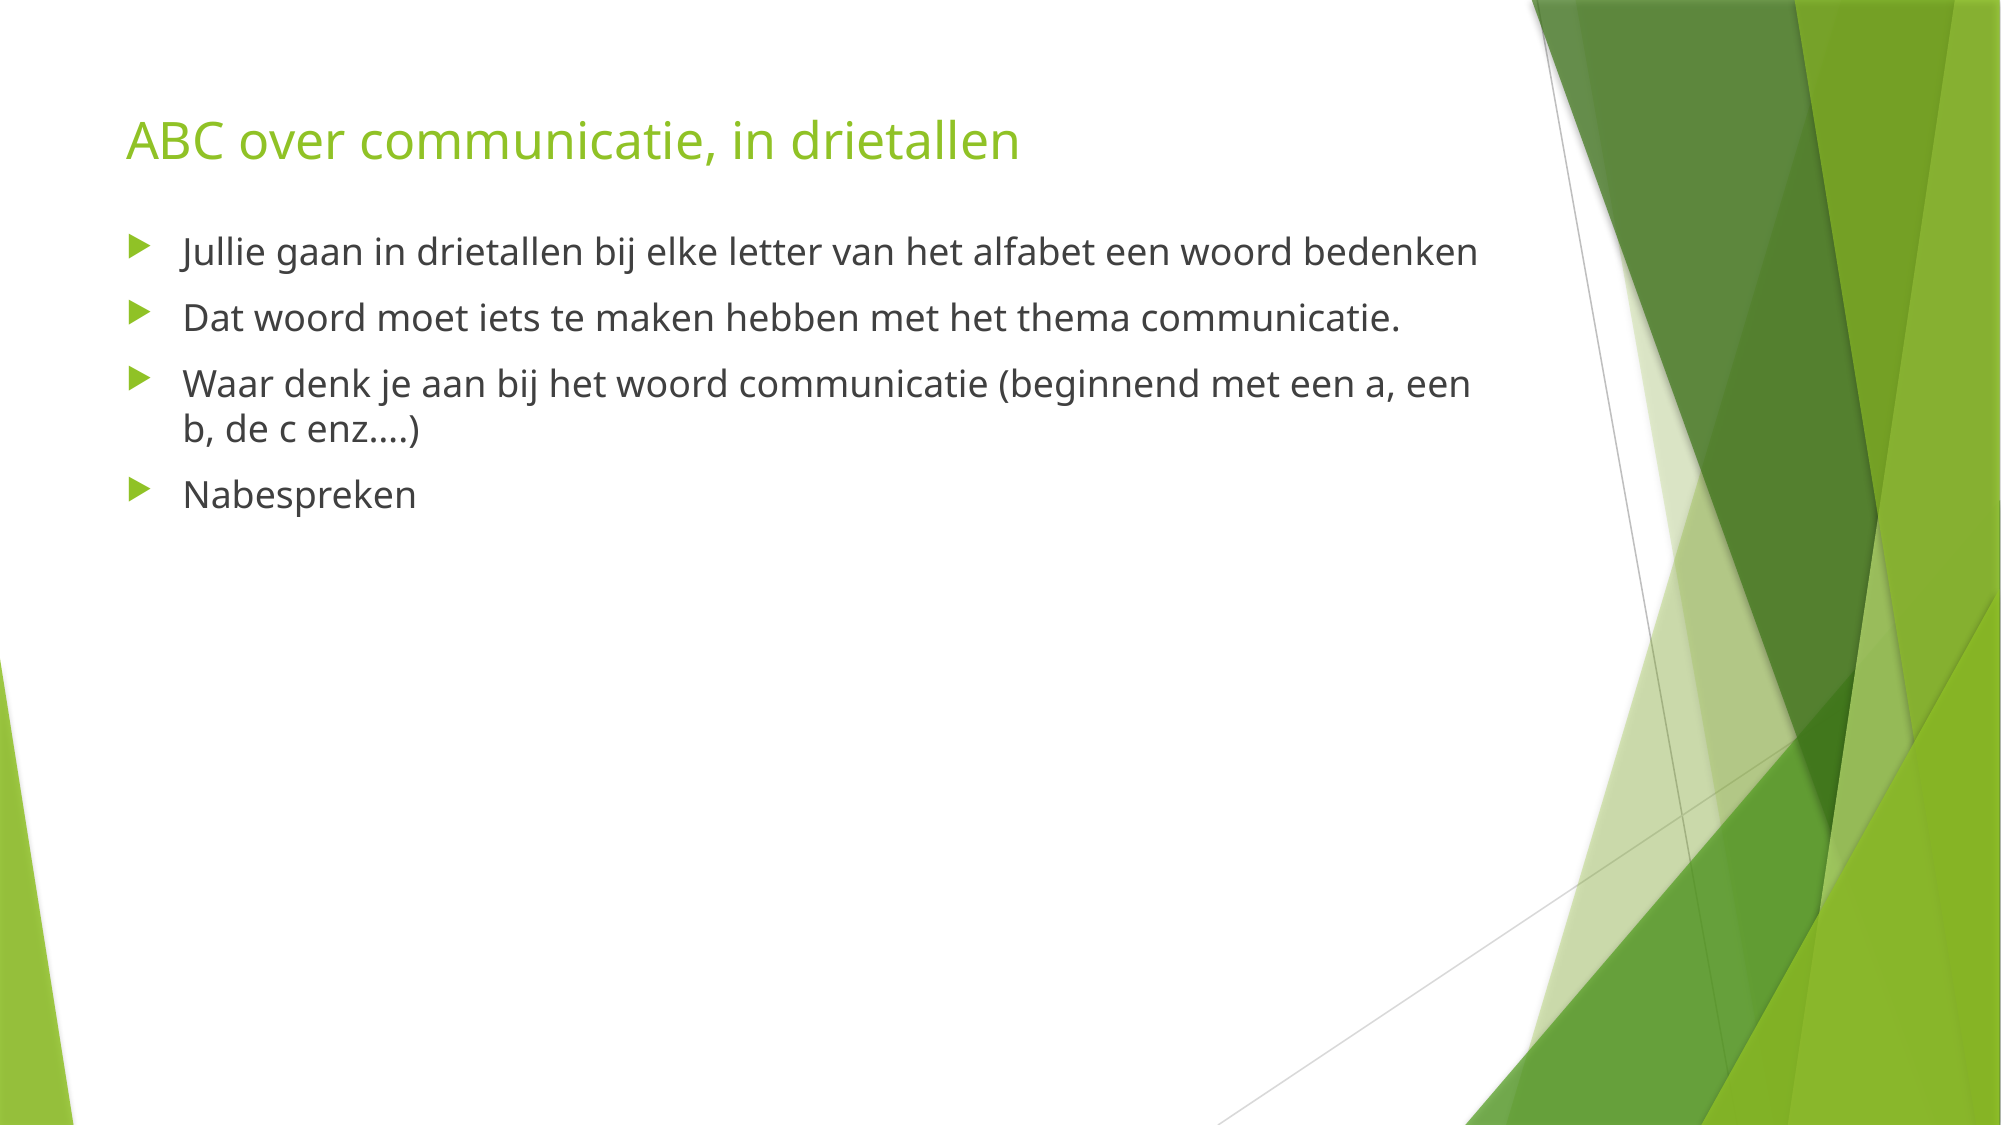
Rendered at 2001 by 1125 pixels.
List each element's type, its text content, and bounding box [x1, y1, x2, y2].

list Jullie gaan in drietallen bij elke letter van het alfabet een woord bedenken Dat woord moet iets te maken hebben met het thema communicatie. Waar denk je aan bij het woord communicatie (beginnend met een a, een b, de c enz….) Nabespreken [111, 220, 1522, 991]
title ABC over communicatie, in drietallen [111, 99, 1522, 220]
